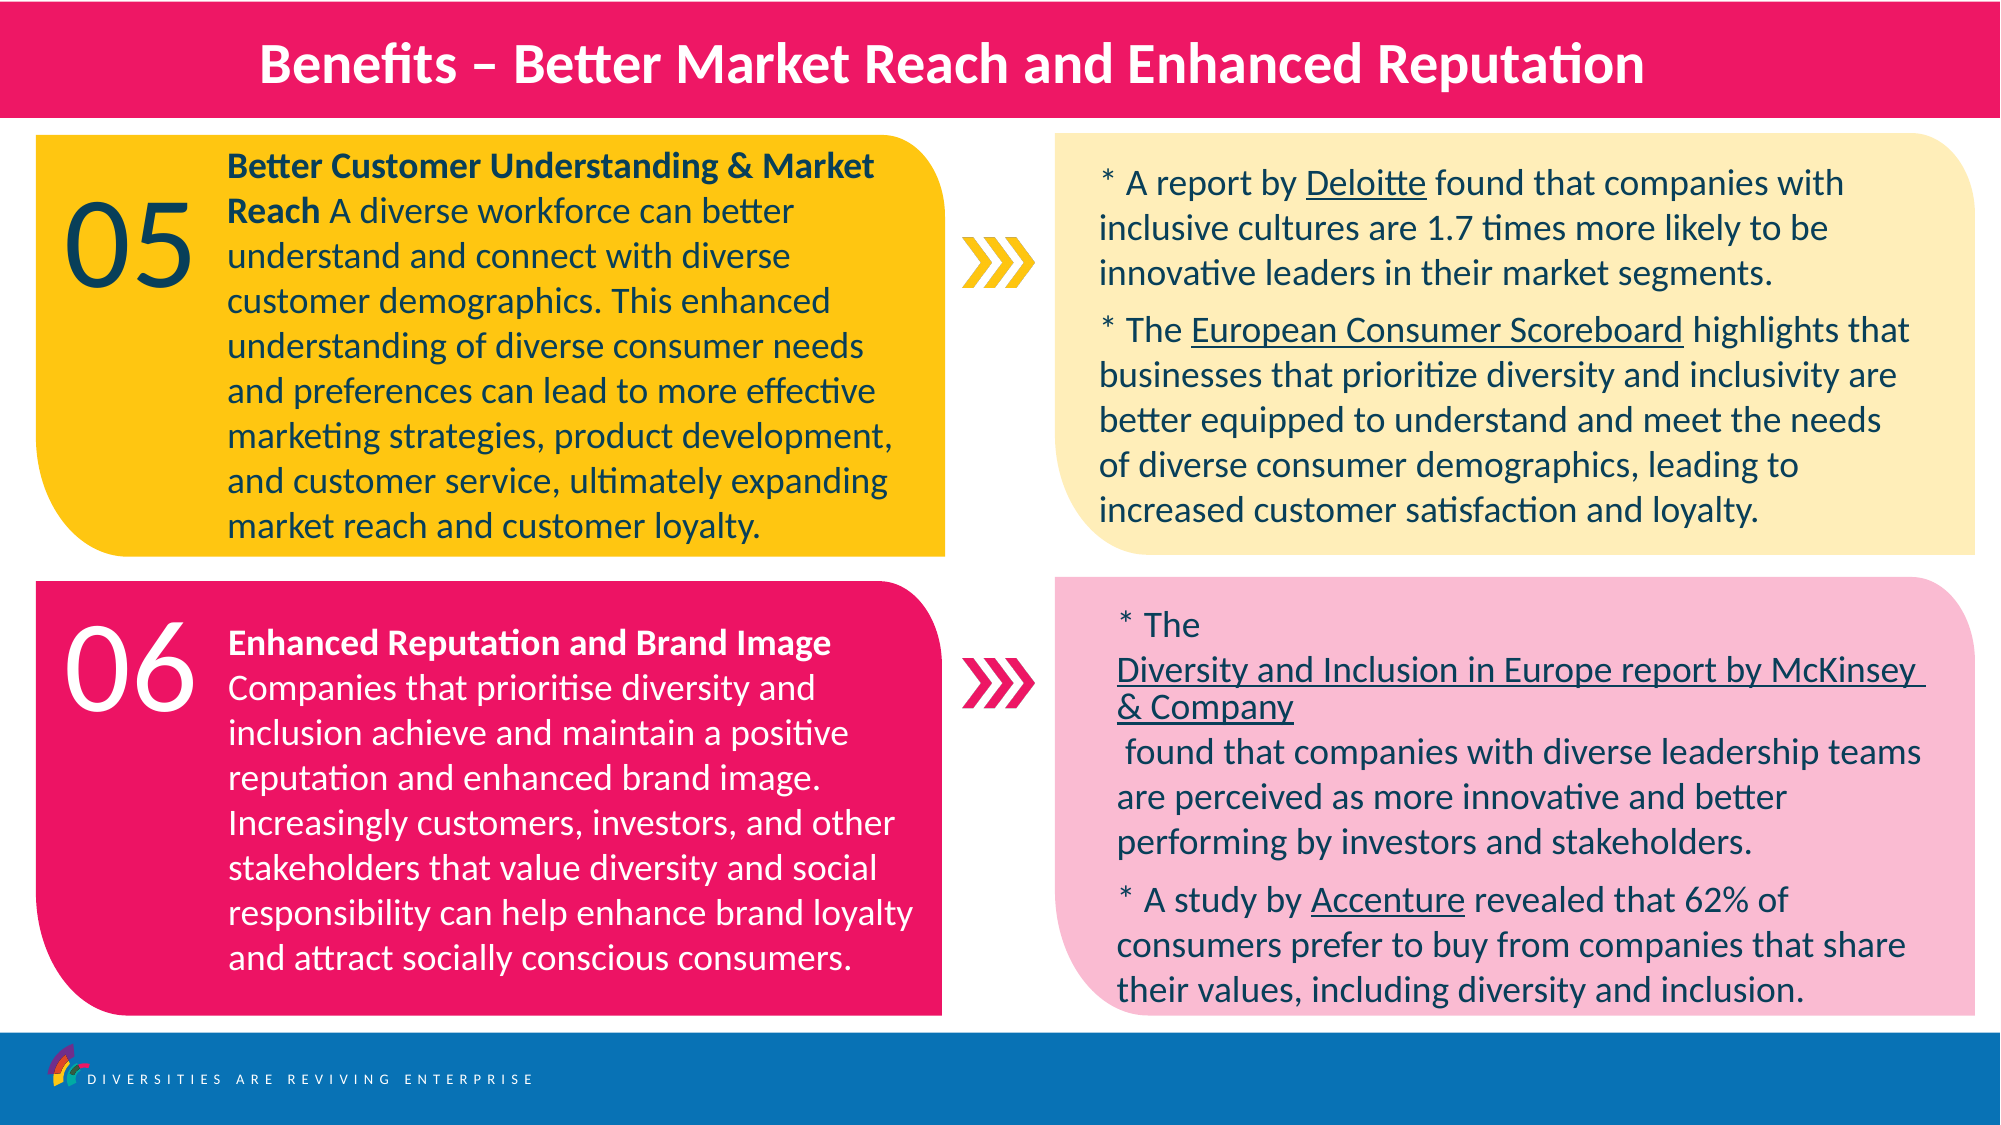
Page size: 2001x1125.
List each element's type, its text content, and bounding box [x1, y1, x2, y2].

text_box [35, 134, 946, 557]
text_box [0, 119, 2000, 1034]
text_box [35, 714, 942, 1016]
text_box Benefits – Better Market Reach and Enhanced Reputation [61, 35, 1858, 132]
picture [955, 219, 1041, 306]
text_box 05 [31, 133, 213, 290]
text_box * A report by Deloitte found that companies with inclusive cultures are 1.7 times more likely to be innovative leaders in their market segments. * The European Consumer Scoreboard highlights that businesses that prioritize diversity and inclusivity are better equipped to understand and meet the needs of diverse consumer demographics, leading to increased customer satisfaction and loyalty. [1084, 245, 1933, 443]
text_box [1054, 133, 1975, 555]
text_box Enhanced Reputation and Brand Image Companies that prioritise diversity and inclusion achieve and maintain a positive reputation and enhanced brand image. Increasingly customers, investors, and other stakeholders that value diversity and social responsibility can help enhance brand loyalty and attract socially conscious consumers. [213, 700, 957, 897]
text_box 06 [31, 556, 213, 714]
text_box [1054, 576, 1975, 1016]
picture [955, 640, 1041, 726]
text_box [0, 1, 2000, 119]
text_box [213, 581, 942, 700]
text_box * The Diversity and Inclusion in Europe report by McKinsey & Company found that companies with diverse leadership teams are perceived as more innovative and better performing by investors and stakeholders. * A study by Accenture revealed that 62% of consumers prefer to buy from companies that share their values, including diversity and inclusion. [1101, 687, 1951, 884]
text_box Better Customer Understanding & Market Reach A diverse workforce can better understand and connect with diverse customer demographics. This enhanced understanding of diverse consumer needs and preferences can lead to more effective marketing strategies, product development, and customer service, ultimately expanding market reach and customer loyalty. [212, 244, 945, 442]
